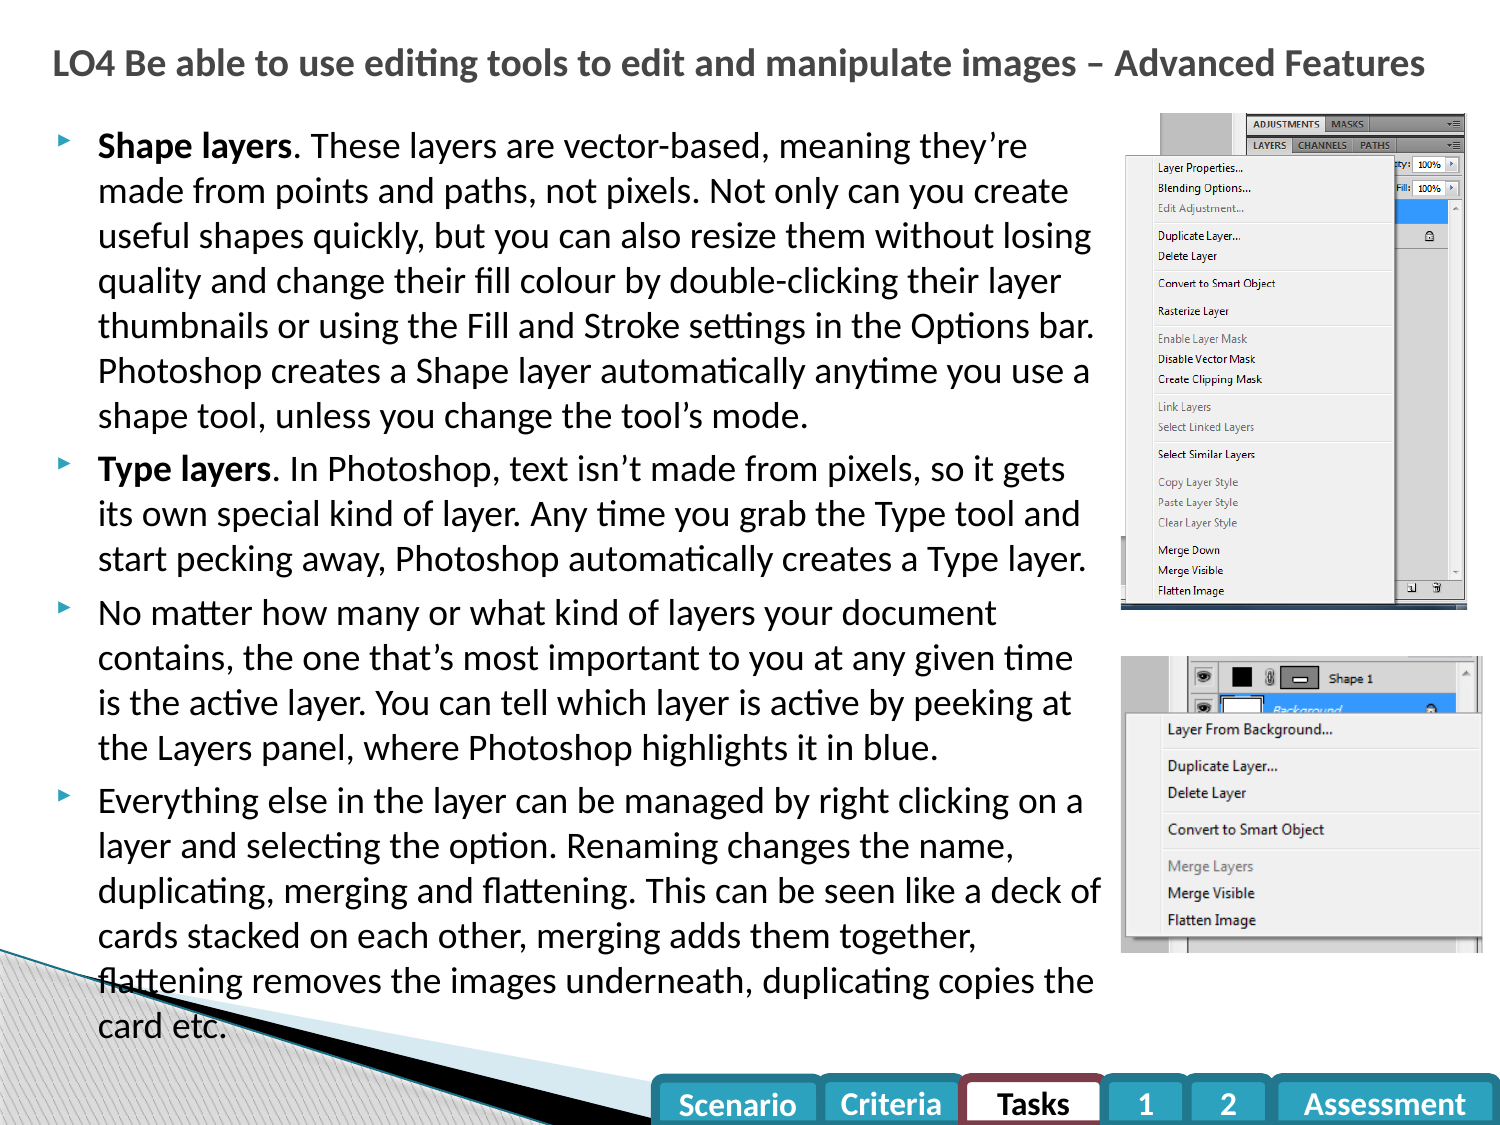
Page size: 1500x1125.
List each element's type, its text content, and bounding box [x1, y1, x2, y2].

list Shape layers. These layers are vector-based, meaning they’re made from points and paths, not pixels. Not only can you create useful shapes quickly, but you can also resize them without losing quality and change their fill colour by double-clicking their layer thumbnails or using the Fill and Stroke settings in the Options bar. Photoshop creates a Shape layer automatically anytime you use a shape tool, unless you change the tool’s mode. Type layers. In Photoshop, text isn’t made from pixels, so it gets its own special kind of layer. Any time you grab the Type tool and start pecking away, Photoshop automatically creates a Type layer. No matter how many or what kind of layers your document contains, the one that’s most important to you at any given time is the active layer. You can tell which layer is active by peeking at the Layers panel, where Photoshop highlights it in blue. Everything else in the layer can be managed by right clicking on a layer and selecting the option. Renaming changes the name, duplicating, merging and flattening. This can be seen like a deck of cards stacked on each other, merging adds them together, flattening removes the images underneath, duplicating copies the card etc. [41, 113, 1121, 1035]
picture [1120, 113, 1468, 610]
title LO4 Be able to use editing tools to edit and manipulate images – Advanced Features [37, 19, 1471, 102]
picture [1120, 656, 1483, 953]
